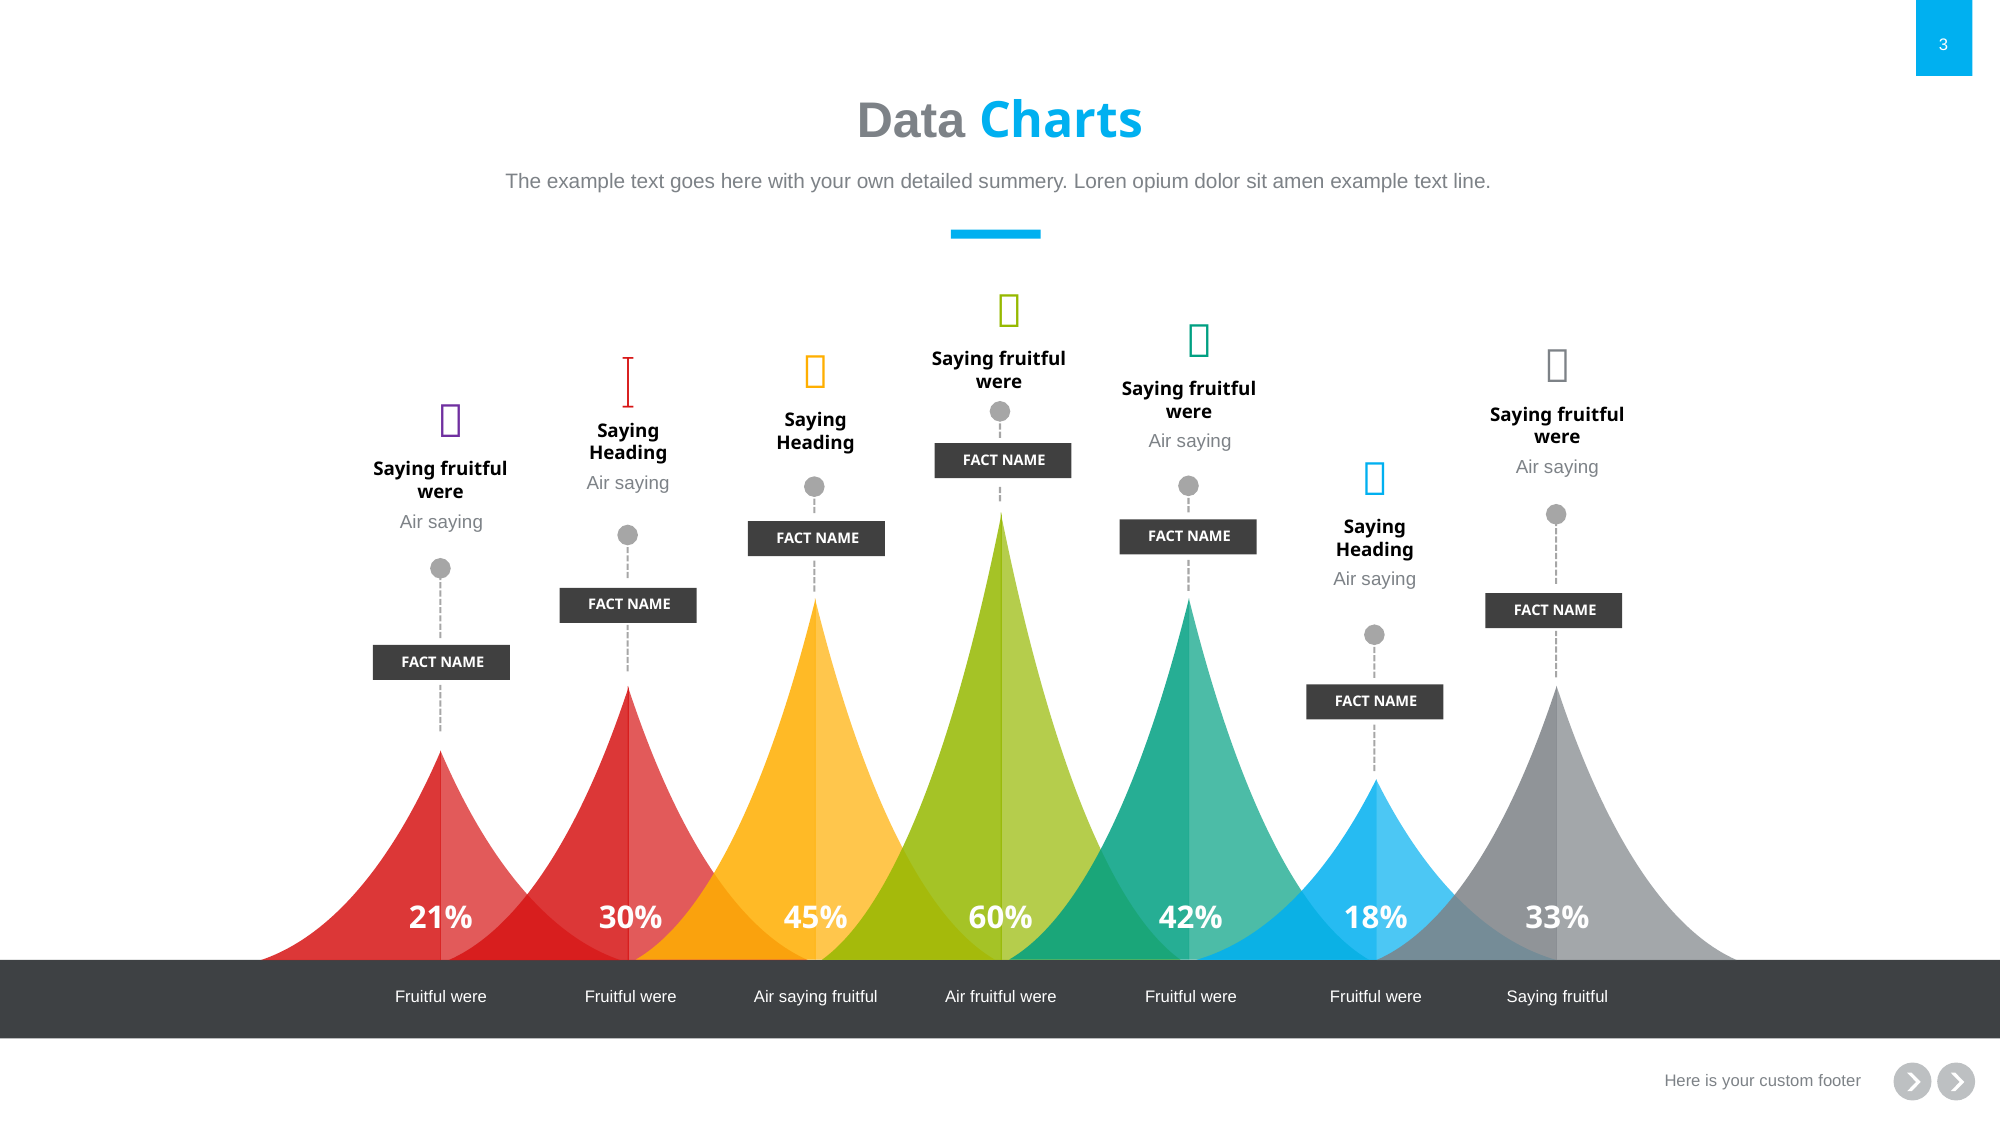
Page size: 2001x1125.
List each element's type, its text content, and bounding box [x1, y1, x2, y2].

text_box Air saying fruitful [720, 978, 910, 1014]
text_box Fruitful were [1095, 978, 1285, 1014]
text_box Fruitful were [1285, 978, 1466, 1014]
text_box Saying Heading [1301, 507, 1449, 559]
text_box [746, 520, 890, 556]
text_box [1376, 685, 1737, 960]
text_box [557, 587, 701, 623]
title Data Charts [137, 80, 1863, 163]
text_box [0, 959, 2000, 1039]
list Here is your custom footer [1384, 1064, 1877, 1099]
text_box [950, 229, 1042, 240]
text_box  [1528, 329, 1586, 394]
text_box Fruitful were [350, 978, 531, 1014]
text_box Air saying [343, 501, 539, 540]
text_box Saying Heading [742, 400, 889, 461]
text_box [1196, 779, 1376, 960]
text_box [260, 750, 621, 961]
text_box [635, 598, 821, 960]
text_box Air saying [1092, 421, 1288, 459]
text_box Fruitful were [540, 978, 720, 1014]
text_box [821, 512, 1181, 960]
text_box Saying fruitful were [1093, 369, 1285, 421]
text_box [1008, 598, 1369, 960]
text_box Air saying [530, 463, 726, 501]
text_box Air saying [1277, 559, 1473, 597]
text_box Saying fruitful [1467, 978, 1648, 1014]
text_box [1304, 684, 1448, 720]
text_box Saying Heading [555, 410, 702, 463]
text_box Air fruitful were [910, 978, 1091, 1014]
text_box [1117, 519, 1261, 555]
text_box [448, 685, 635, 960]
text_box  [1346, 441, 1404, 507]
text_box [1483, 592, 1627, 629]
text_box Air saying [1459, 447, 1655, 485]
text_box  [980, 274, 1038, 339]
text_box Saying fruitful were [903, 339, 1095, 400]
text_box  [786, 335, 844, 400]
text_box  [422, 384, 480, 449]
text_box  [1170, 304, 1228, 369]
text_box Saying fruitful were [344, 449, 536, 501]
text_box The example text goes here with your own detailed summery. Loren opium dolor sit amen example text line. [406, 160, 1591, 201]
text_box Saying fruitful were [1461, 394, 1653, 447]
text_box  [599, 345, 657, 410]
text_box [932, 442, 1076, 479]
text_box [371, 644, 515, 680]
